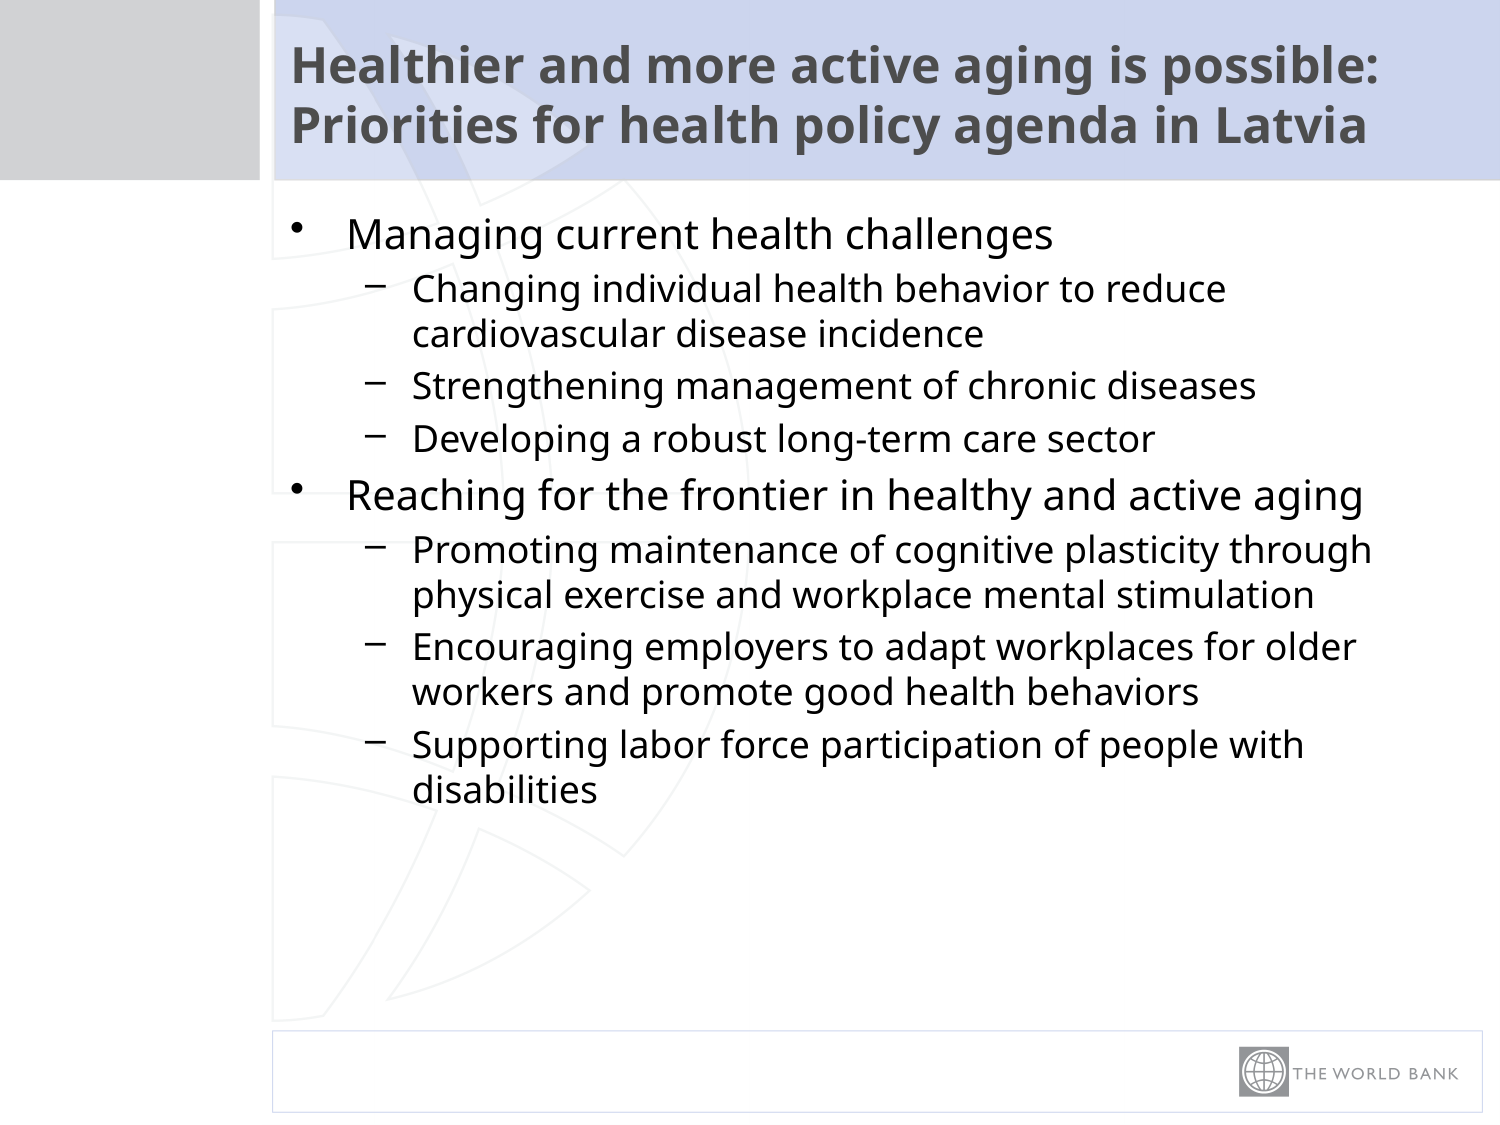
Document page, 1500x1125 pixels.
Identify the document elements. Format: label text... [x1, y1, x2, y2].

title Healthier and more active aging is possible: Priorities for health policy agenda in Latvia [274, 0, 1500, 188]
picture [0, 0, 1500, 1125]
list Managing current health challenges Changing individual health behavior to reduce cardiovascular disease incidence Strengthening management of chronic diseases Developing a robust long-term care sector Reaching for the frontier in healthy and active aging Promoting maintenance of cognitive plasticity through physical exercise and workplace mental stimulation Encouraging employers to adapt workplaces for older workers and promote good health behaviors Supporting labor force participation of people with disabilities [275, 200, 1425, 943]
